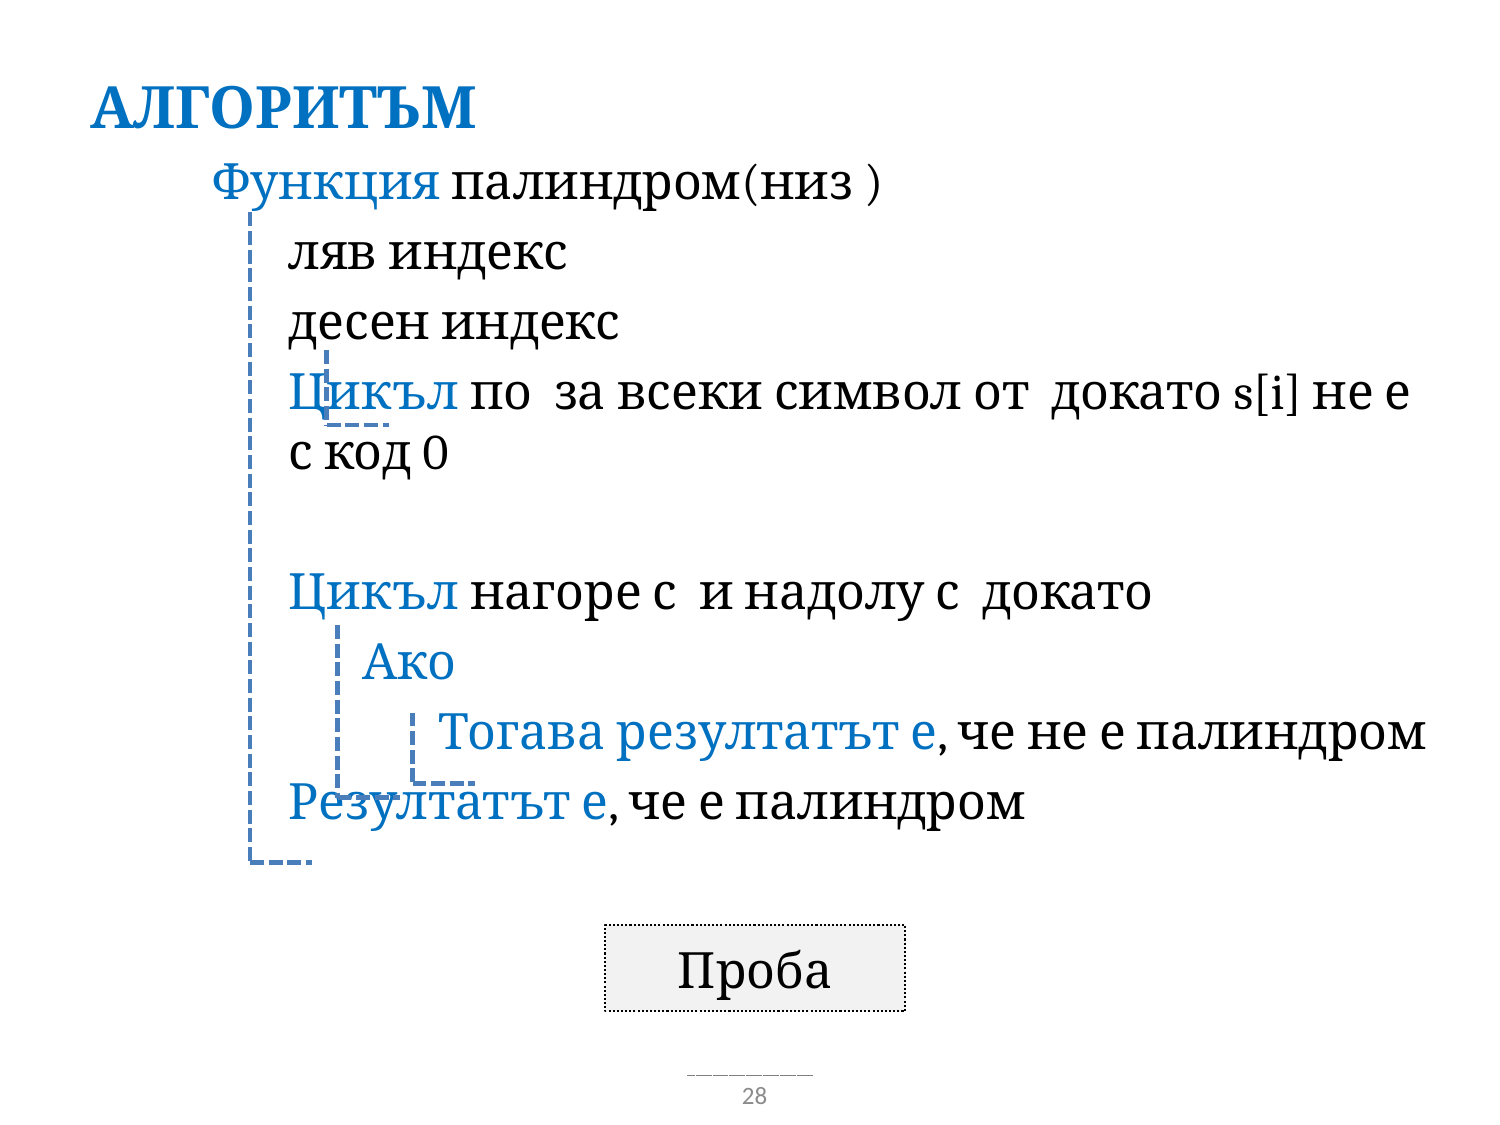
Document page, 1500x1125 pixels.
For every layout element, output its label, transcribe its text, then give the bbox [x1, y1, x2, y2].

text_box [337, 624, 401, 798]
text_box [326, 349, 390, 426]
text_box Проба [603, 923, 907, 1013]
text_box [249, 212, 313, 863]
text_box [412, 712, 476, 784]
slide_number 28 [579, 1065, 930, 1125]
